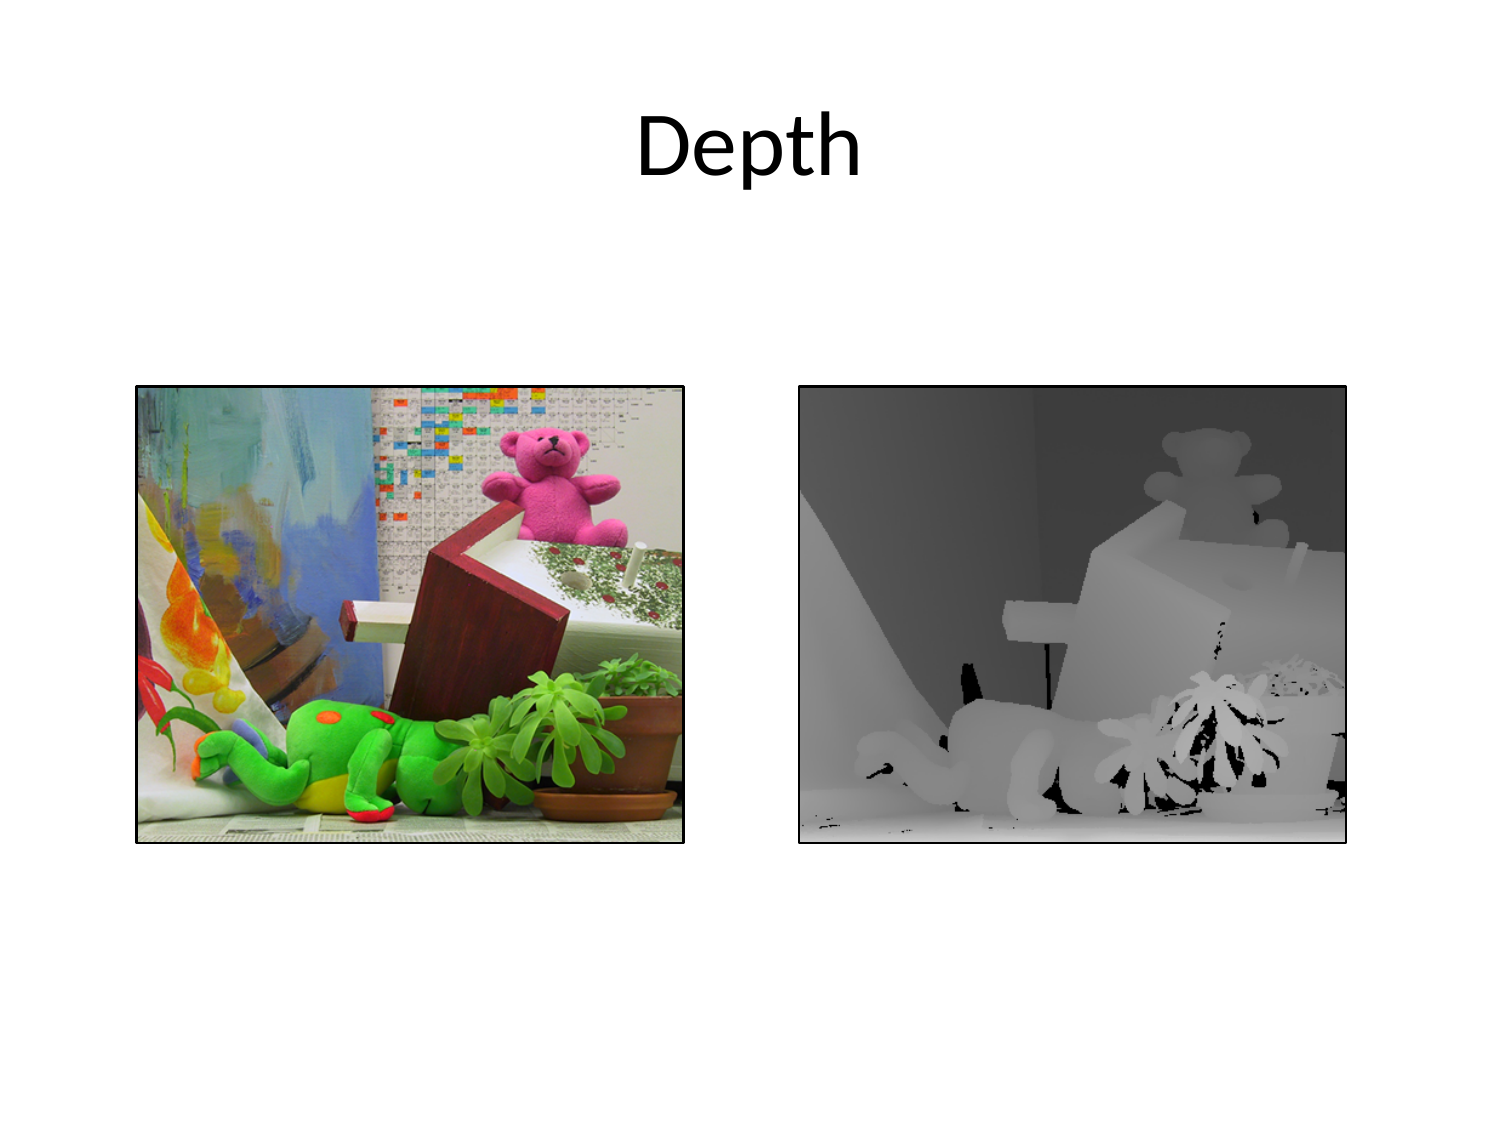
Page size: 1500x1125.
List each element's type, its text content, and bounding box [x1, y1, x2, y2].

picture [137, 387, 683, 842]
title Depth [75, 45, 1425, 233]
picture [799, 387, 1346, 842]
